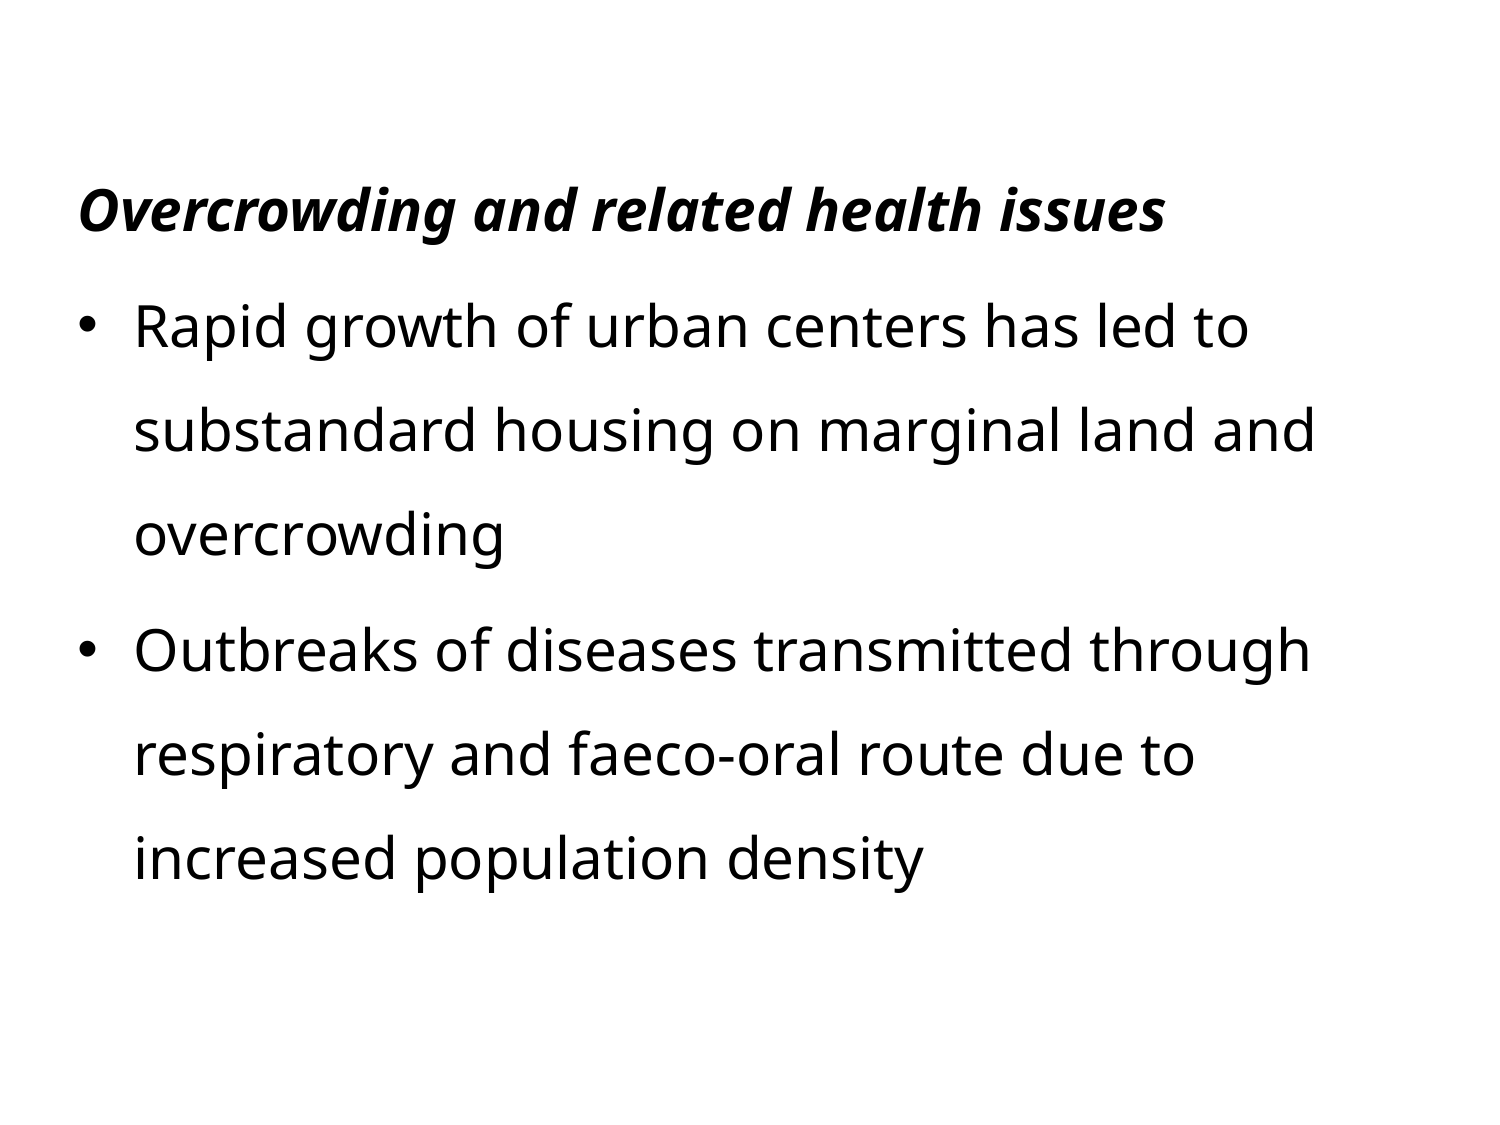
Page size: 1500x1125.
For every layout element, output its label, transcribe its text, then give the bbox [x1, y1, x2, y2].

text_box Overcrowding and related health issues Rapid growth of urban centers has led to substandard housing on marginal land and overcrowding Outbreaks of diseases transmitted through respiratory and faeco-oral route due to increased population density [62, 131, 1438, 994]
